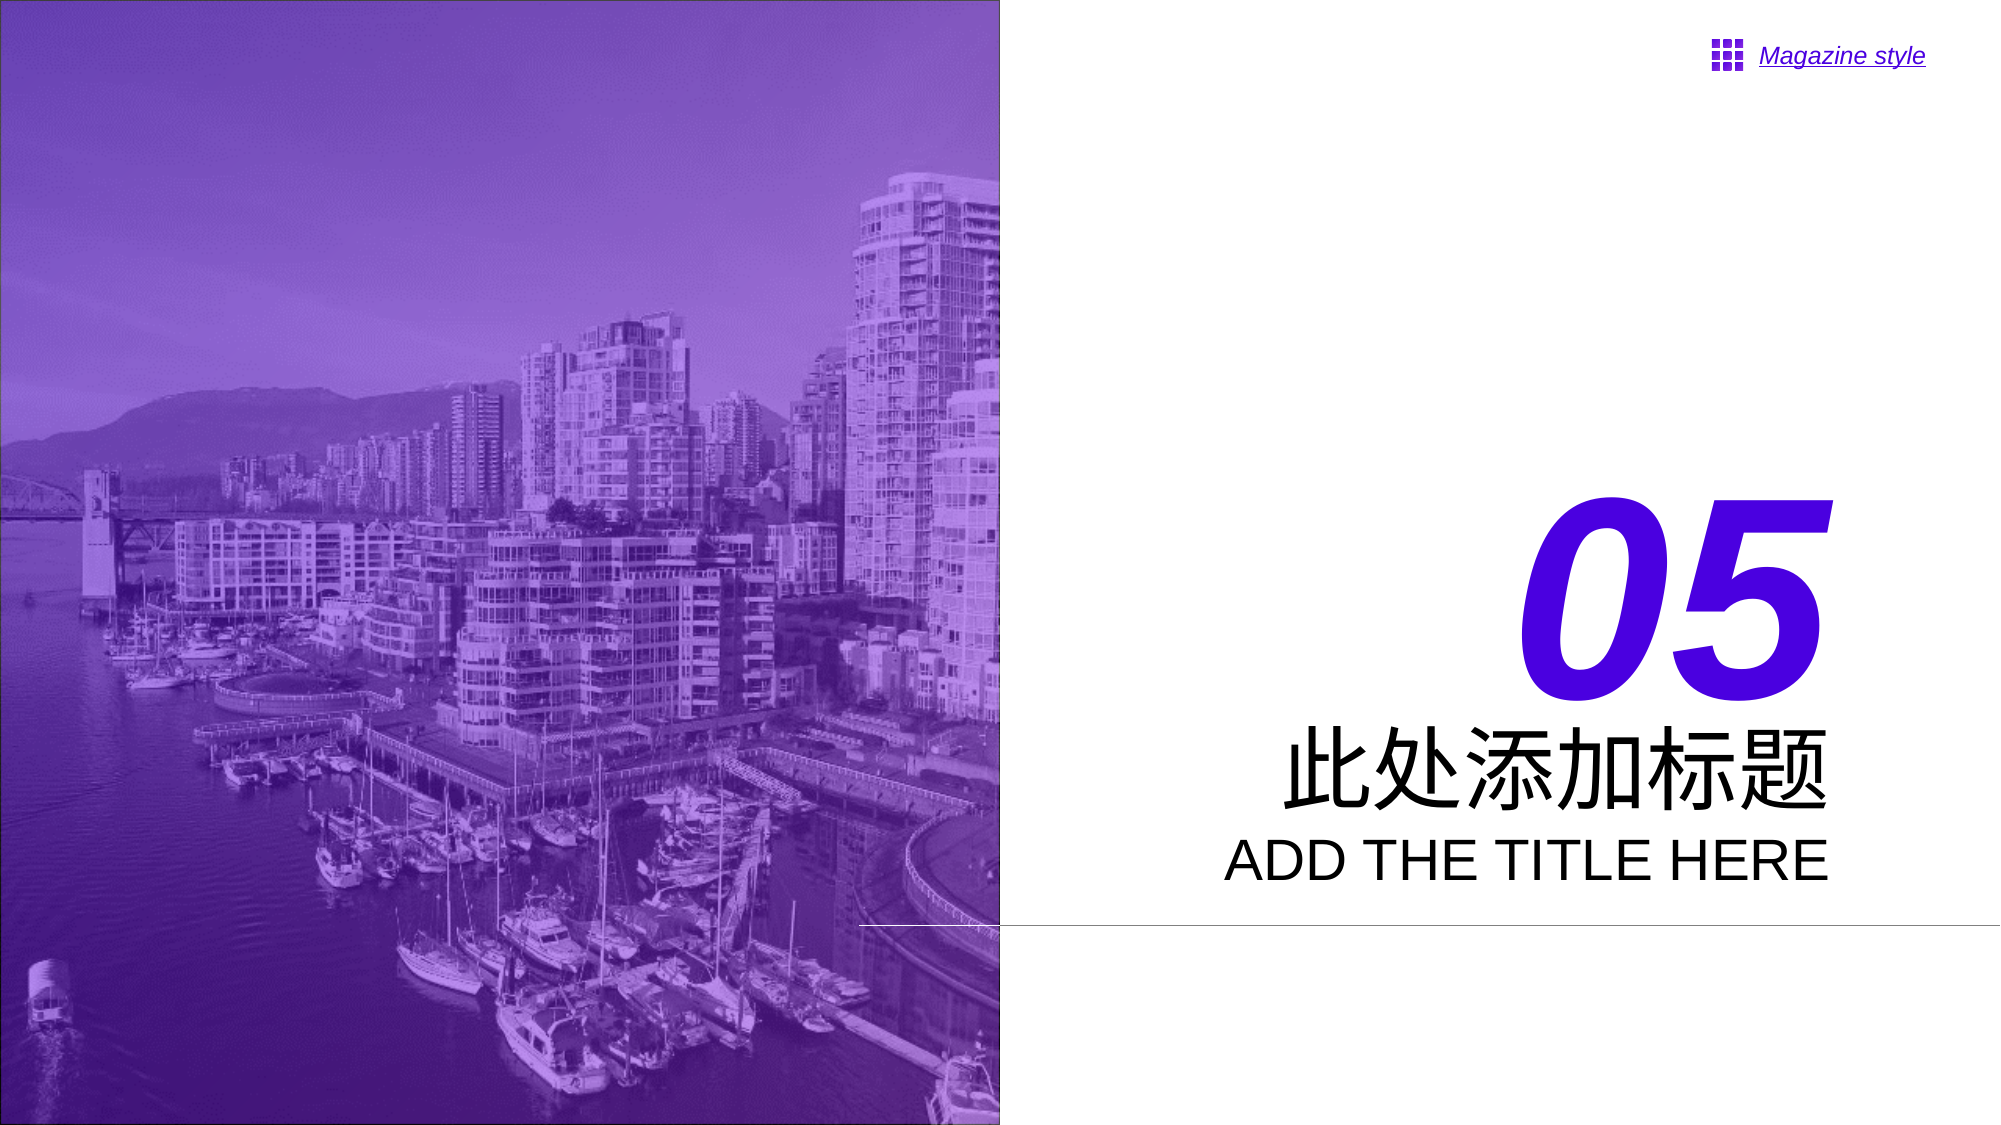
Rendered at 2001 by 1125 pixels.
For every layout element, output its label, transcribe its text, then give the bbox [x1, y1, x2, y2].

text_box 05 [1365, 404, 1846, 764]
text_box 此处添加标题 ADD THE TITLE HERE [1158, 704, 1846, 900]
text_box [0, 0, 1000, 1125]
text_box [1711, 32, 1964, 78]
